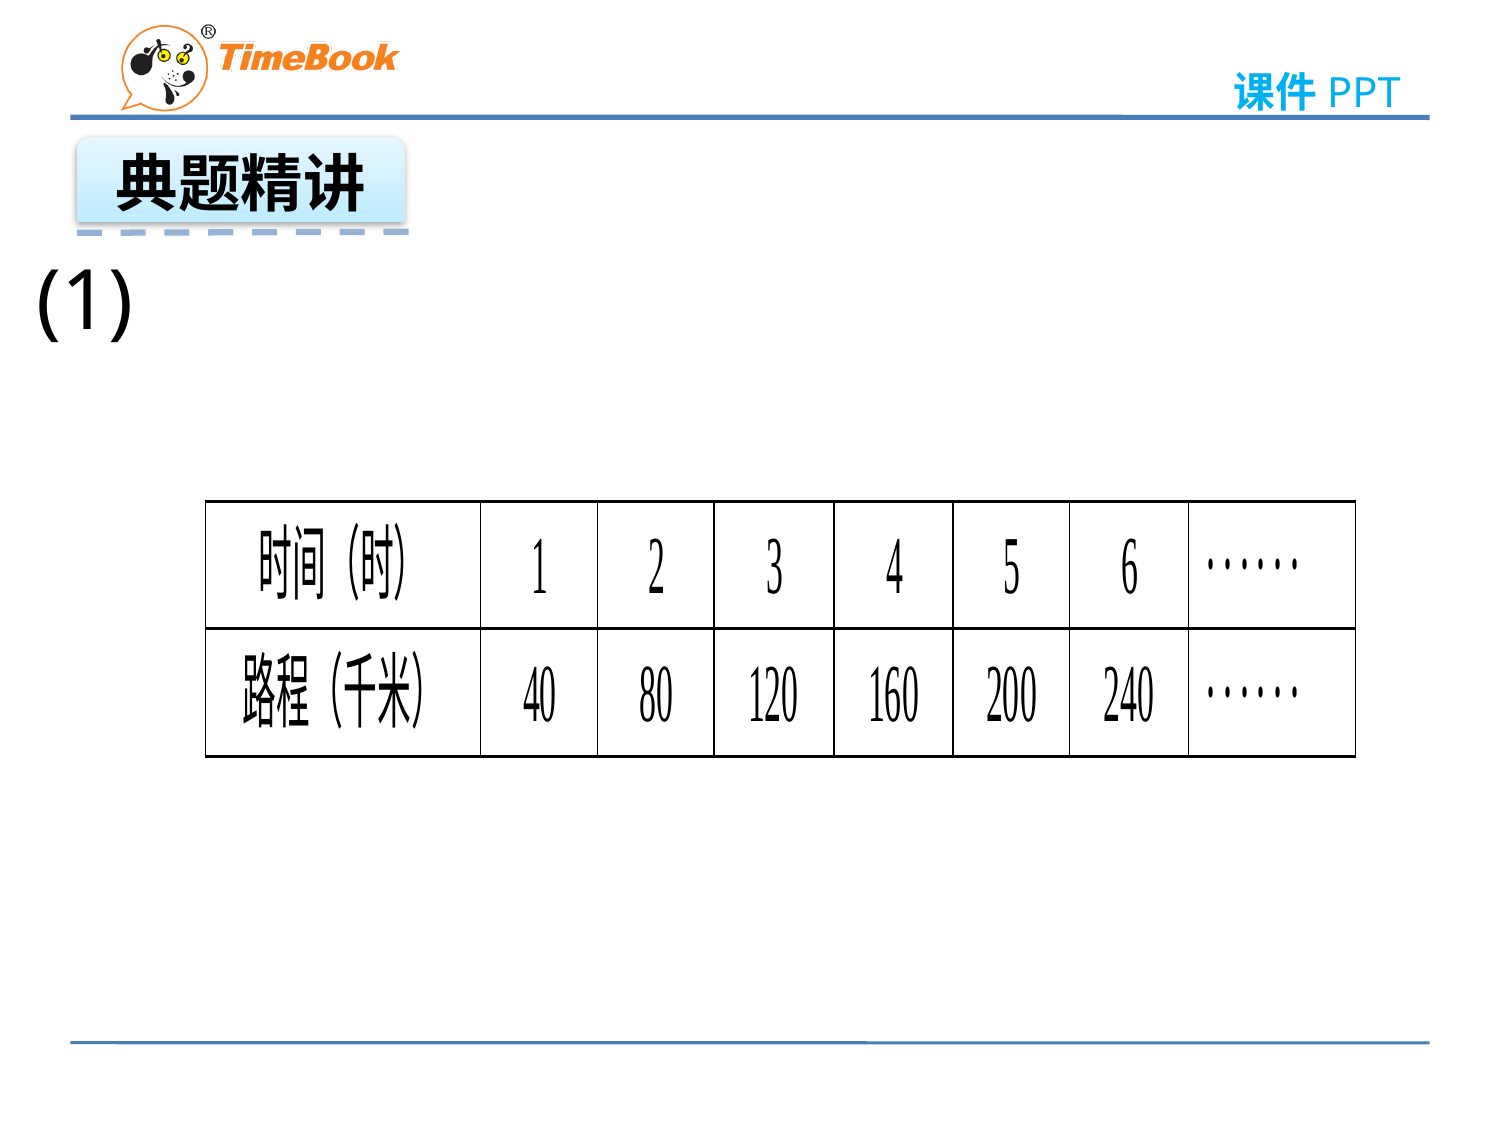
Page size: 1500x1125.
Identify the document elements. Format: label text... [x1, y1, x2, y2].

text_box (1) [21, 238, 149, 354]
text_box 典题精讲 [76, 136, 406, 223]
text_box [76, 377, 1459, 882]
picture [118, 22, 408, 113]
